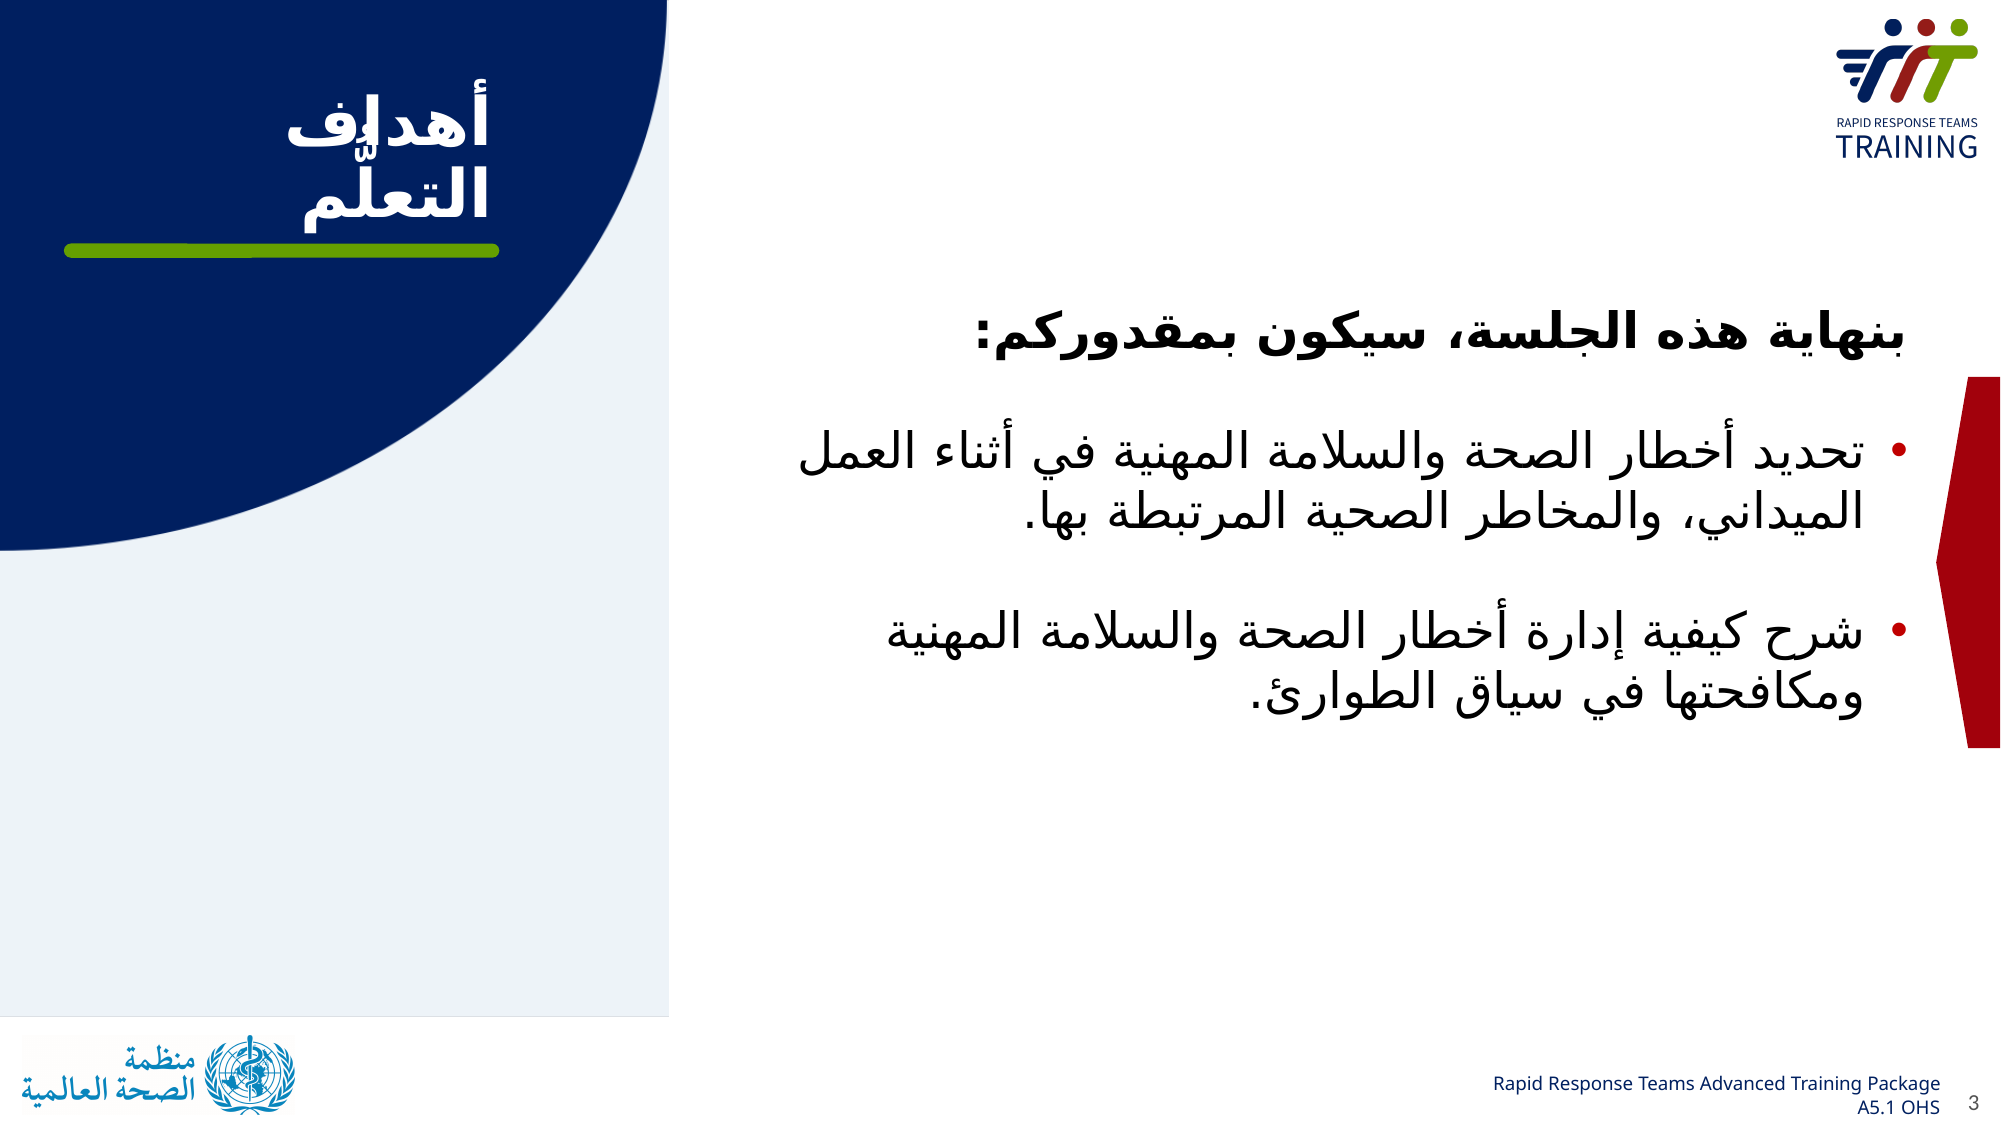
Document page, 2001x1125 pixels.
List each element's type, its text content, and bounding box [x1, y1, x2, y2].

picture [252, 1050, 258, 1059]
slide_number 3 [1882, 1037, 1916, 1092]
picture [22, 1035, 295, 1115]
title أهداف التعلُّم [82, 0, 501, 320]
text_box بنهاية هذه الجلسة، سيكون بمقدوركم: تحديد أخطار الصحة والسلامة المهنية في أثناء العمل الميداني، والمخاطر الصحية المرتبطة بها. شرح كيفية إدارة أخطار الصحة والسلامة المهنية ومكافحتها في سياق الطوارئ. [727, 298, 1908, 719]
picture [0, 0, 669, 1018]
picture [1835, 19, 1978, 167]
